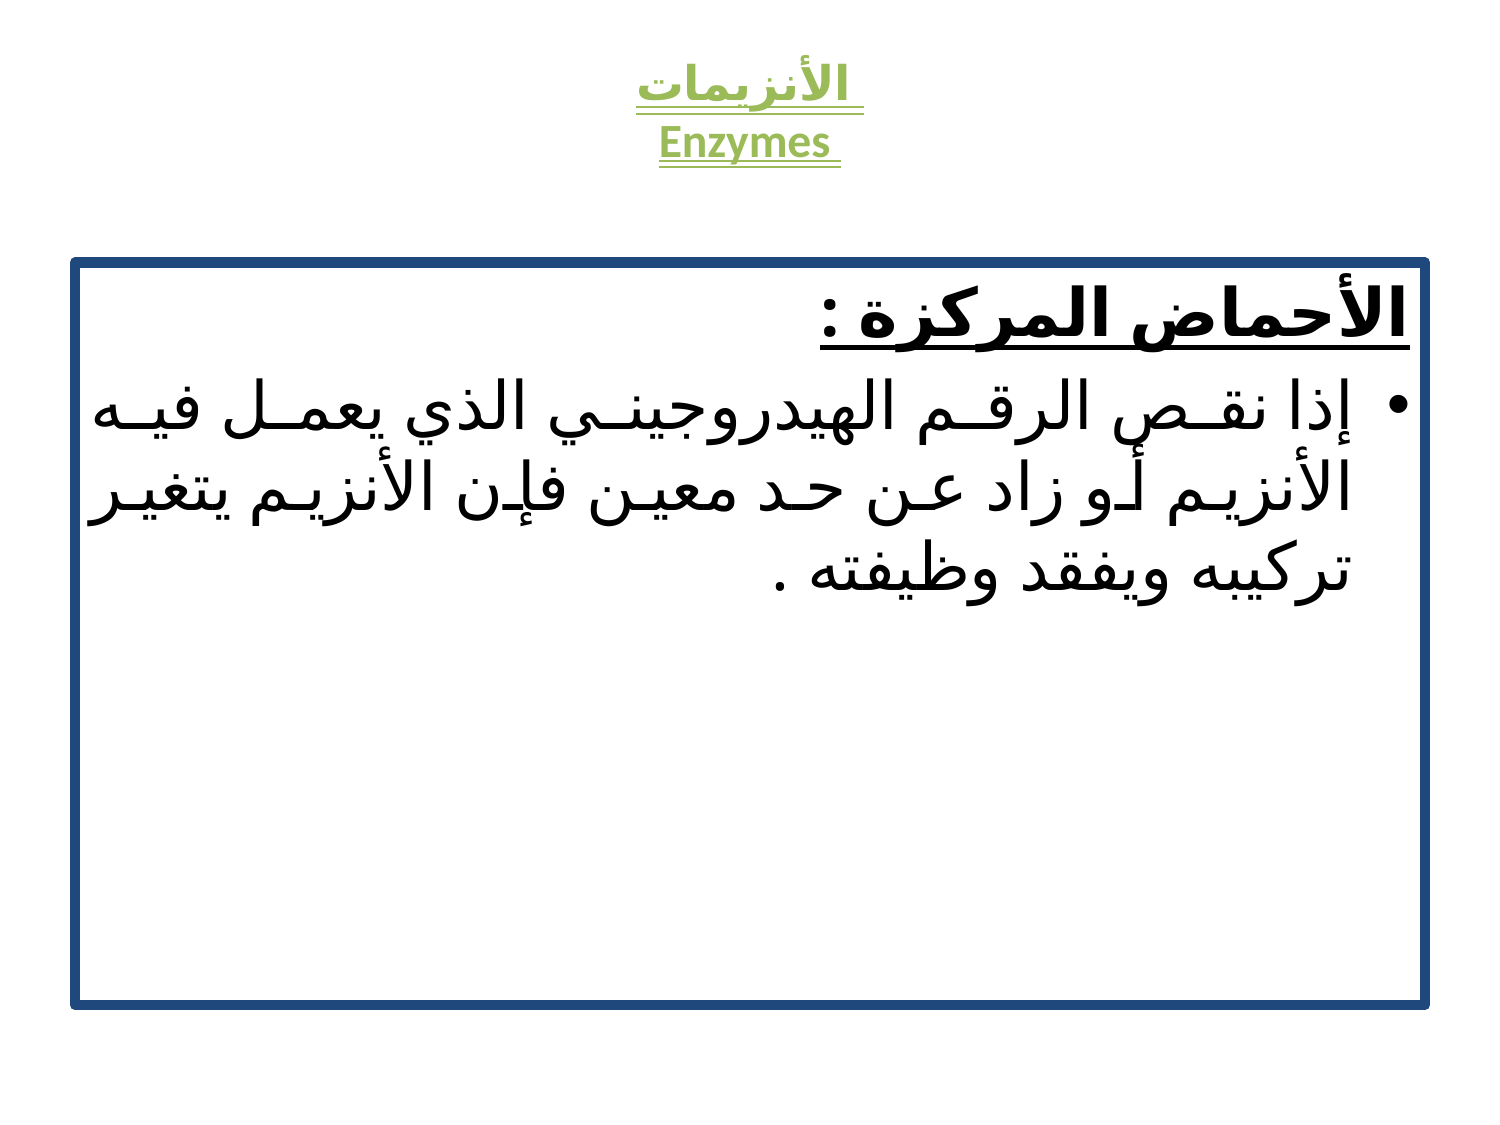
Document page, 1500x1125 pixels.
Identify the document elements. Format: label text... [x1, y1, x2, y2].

title الأنزيمات Enzymes [75, 45, 1425, 233]
list الأحماض المركزة : إذا نقص الرقم الهيدروجيني الذي يعمل فيه الأنزيم أو زاد عن حد معين فإن الأنزيم يتغير تركيبه ويفقد وظيفته . [75, 262, 1425, 1005]
